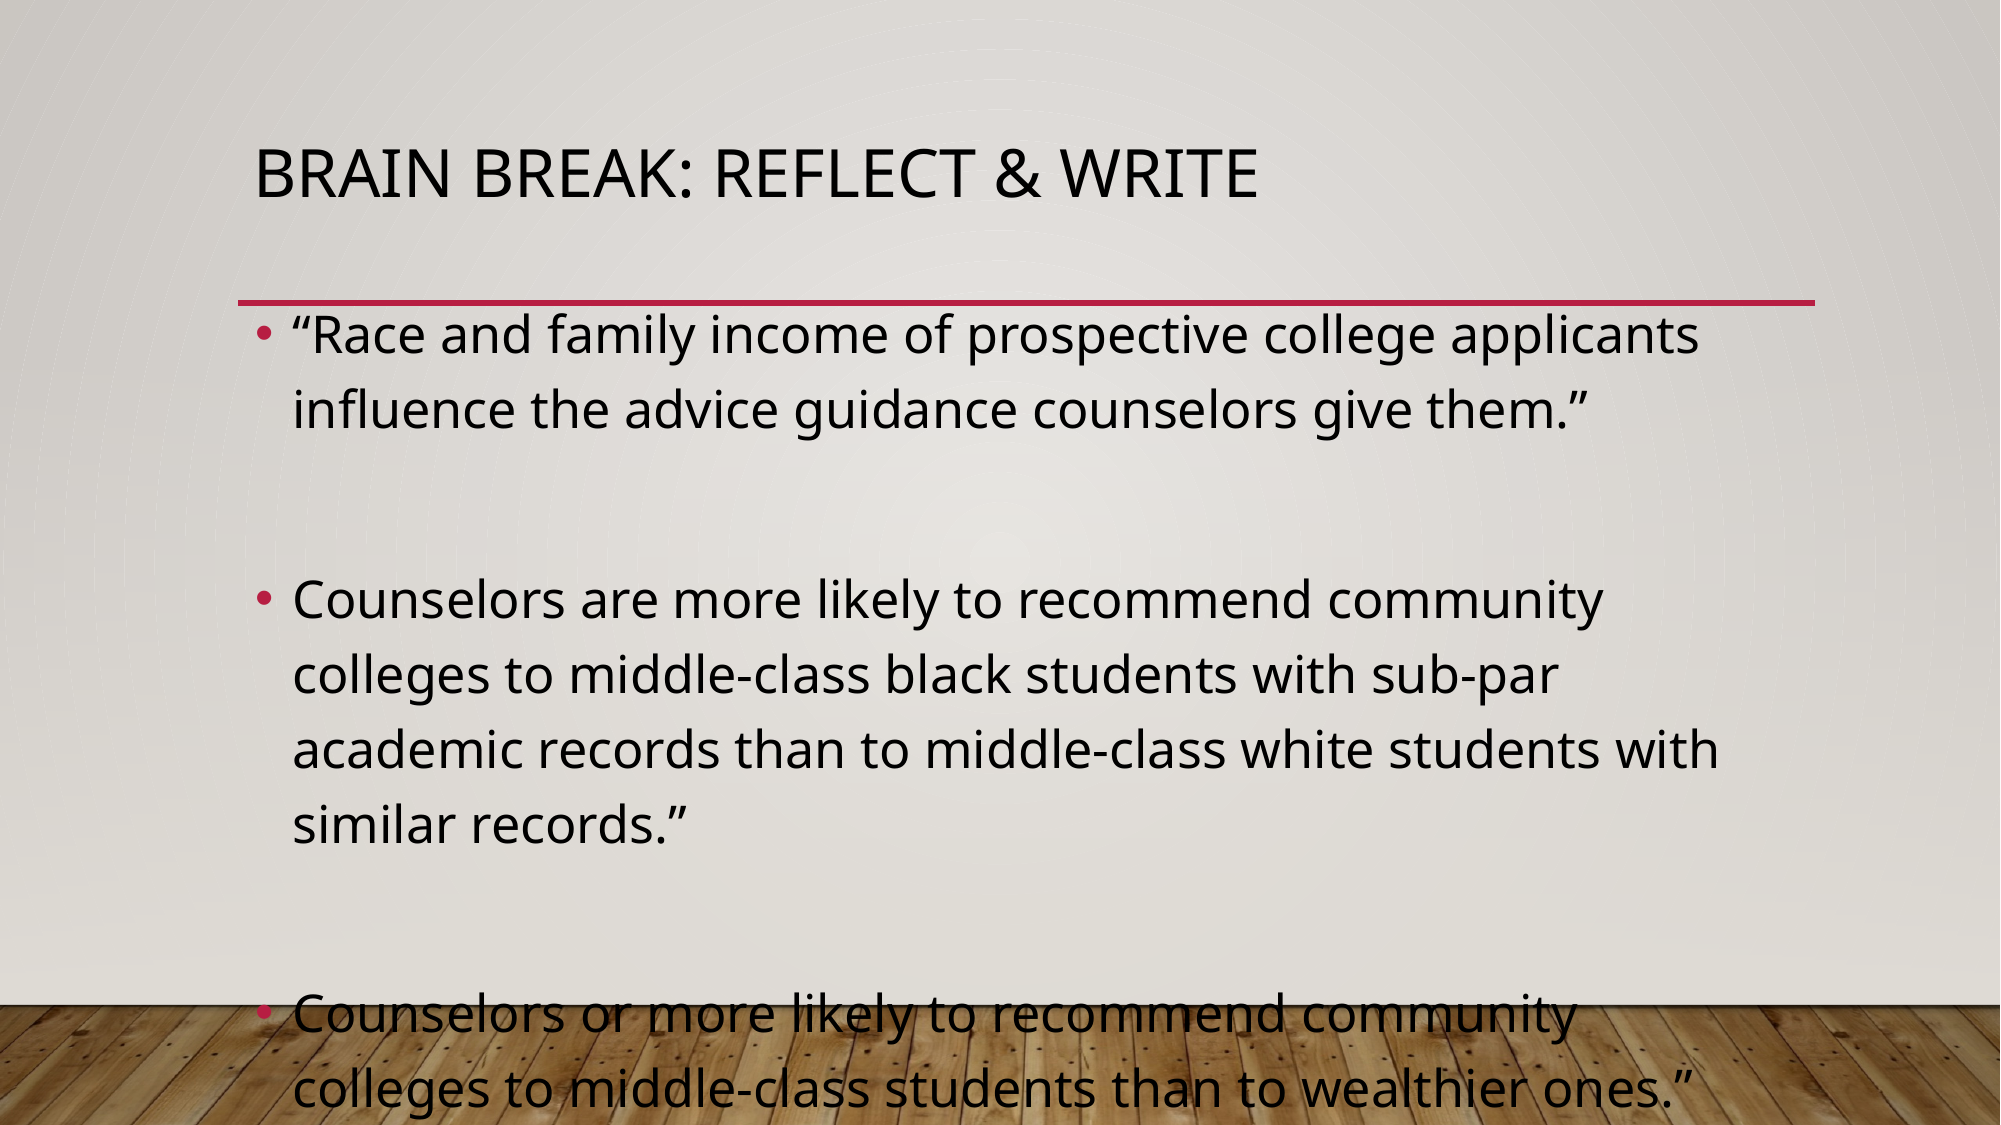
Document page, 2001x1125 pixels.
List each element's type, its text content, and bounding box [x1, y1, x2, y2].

picture [0, 1005, 2000, 1125]
list “Race and family income of prospective college applicants influence the advice guidance counselors give them.” Counselors are more likely to recommend community colleges to middle-class black students with sub-par academic records than to middle-class white students with similar records.” Counselors or more likely to recommend community colleges to middle-class students than to wealthier ones.” [165, 281, 1741, 848]
title Brain Break: Reflect & Write [238, 131, 1814, 305]
